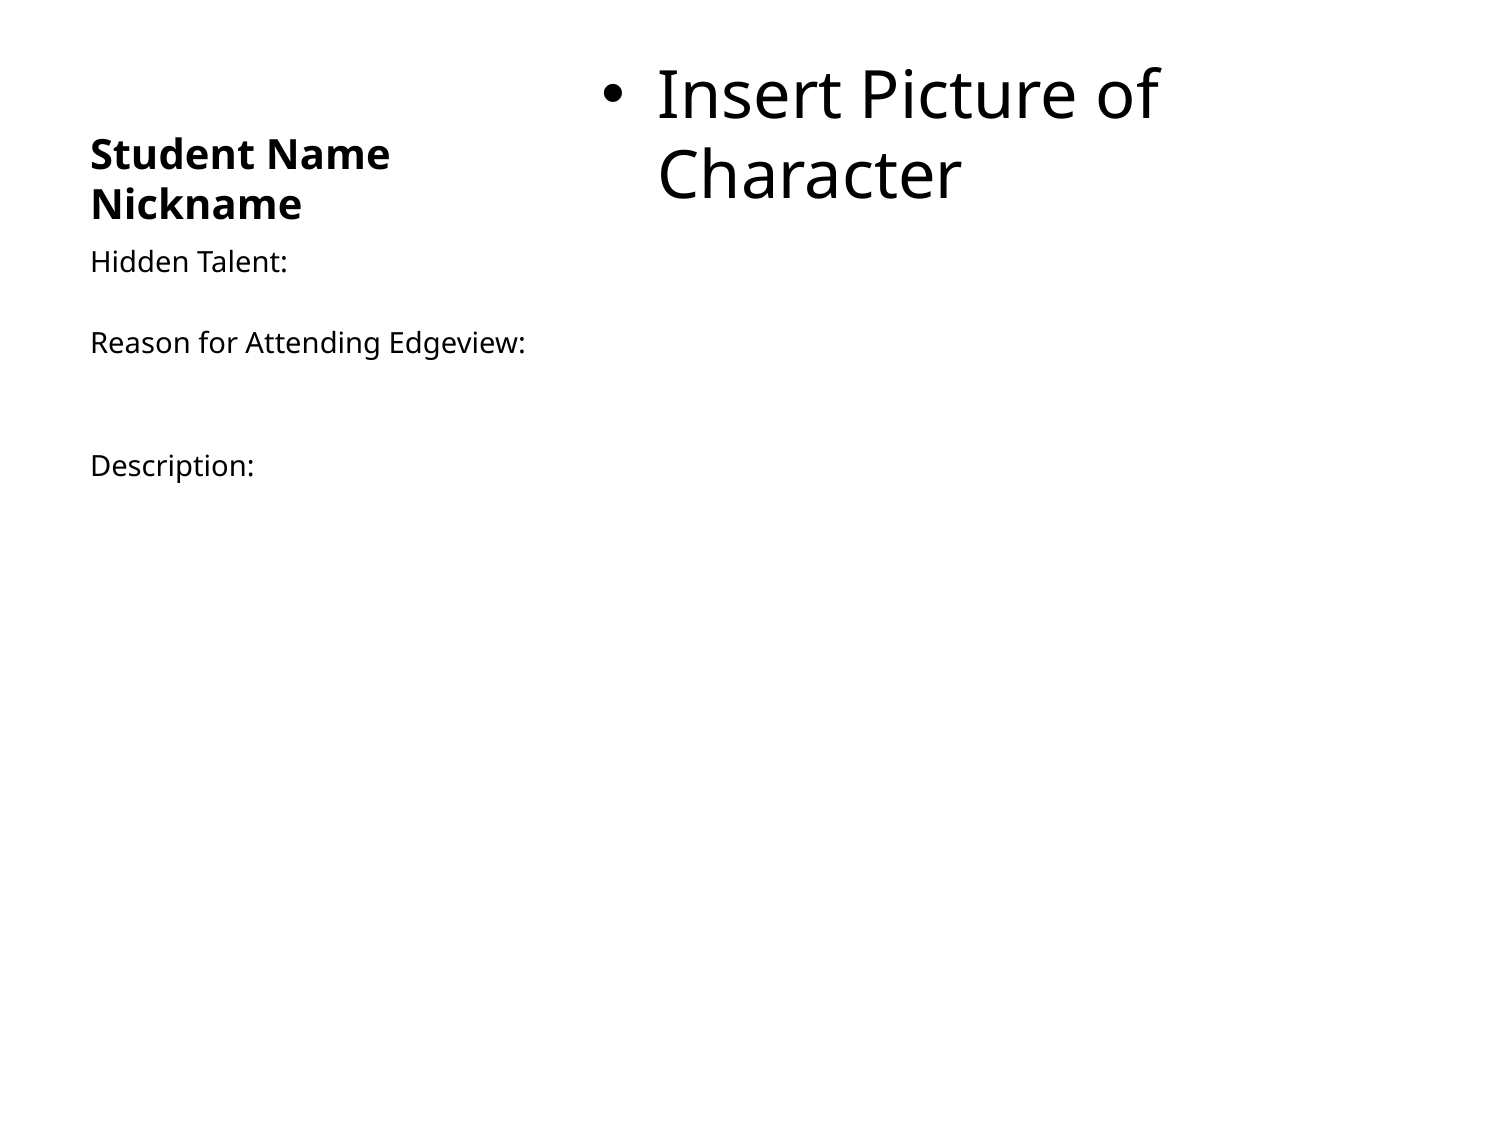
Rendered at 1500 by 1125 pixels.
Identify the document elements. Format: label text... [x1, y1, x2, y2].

list Hidden Talent: Reason for Attending Edgeview: Description: [75, 235, 569, 1005]
list Insert Picture of Character [586, 44, 1425, 1005]
title Student Name Nickname [75, 44, 569, 235]
